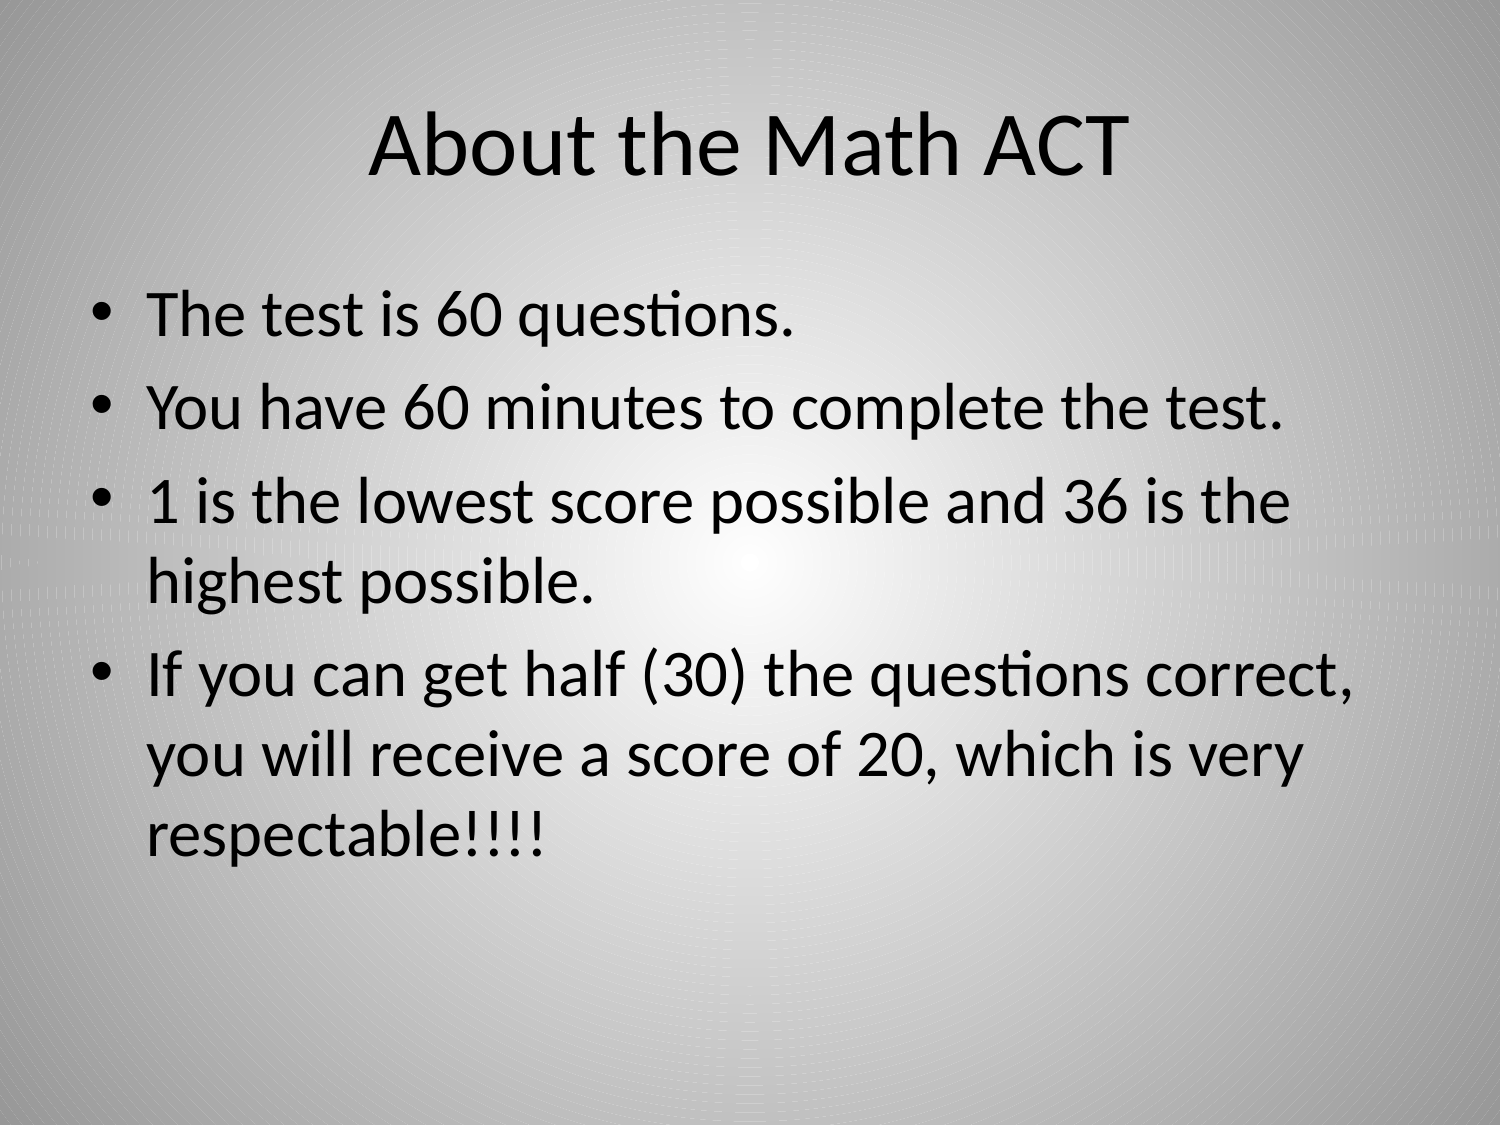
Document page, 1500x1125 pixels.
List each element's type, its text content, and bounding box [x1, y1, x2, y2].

title About the Math ACT [75, 45, 1425, 233]
list The test is 60 questions. You have 60 minutes to complete the test. 1 is the lowest score possible and 36 is the highest possible. If you can get half (30) the questions correct, you will receive a score of 20, which is very respectable!!!! [75, 262, 1425, 1005]
